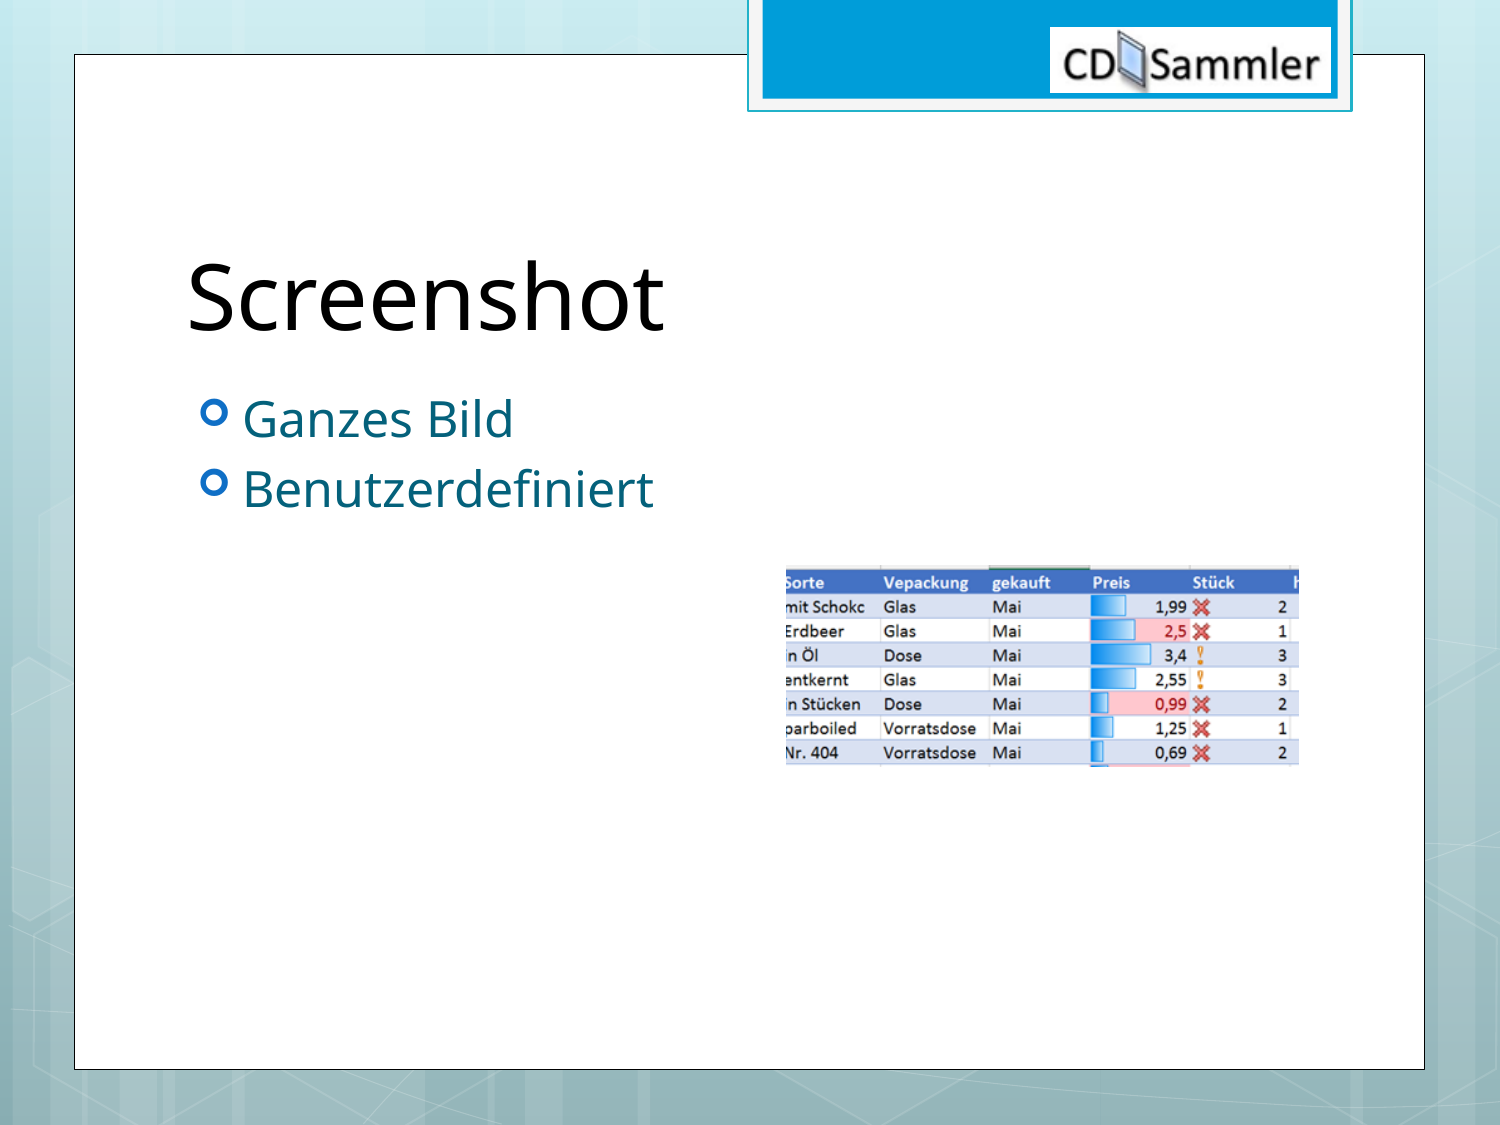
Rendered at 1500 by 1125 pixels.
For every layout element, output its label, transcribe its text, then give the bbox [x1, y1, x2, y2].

title Screenshot [171, 168, 1324, 357]
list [786, 565, 1299, 767]
picture [1051, 28, 1330, 92]
list Ganzes Bild Benutzerdefiniert [171, 379, 732, 953]
